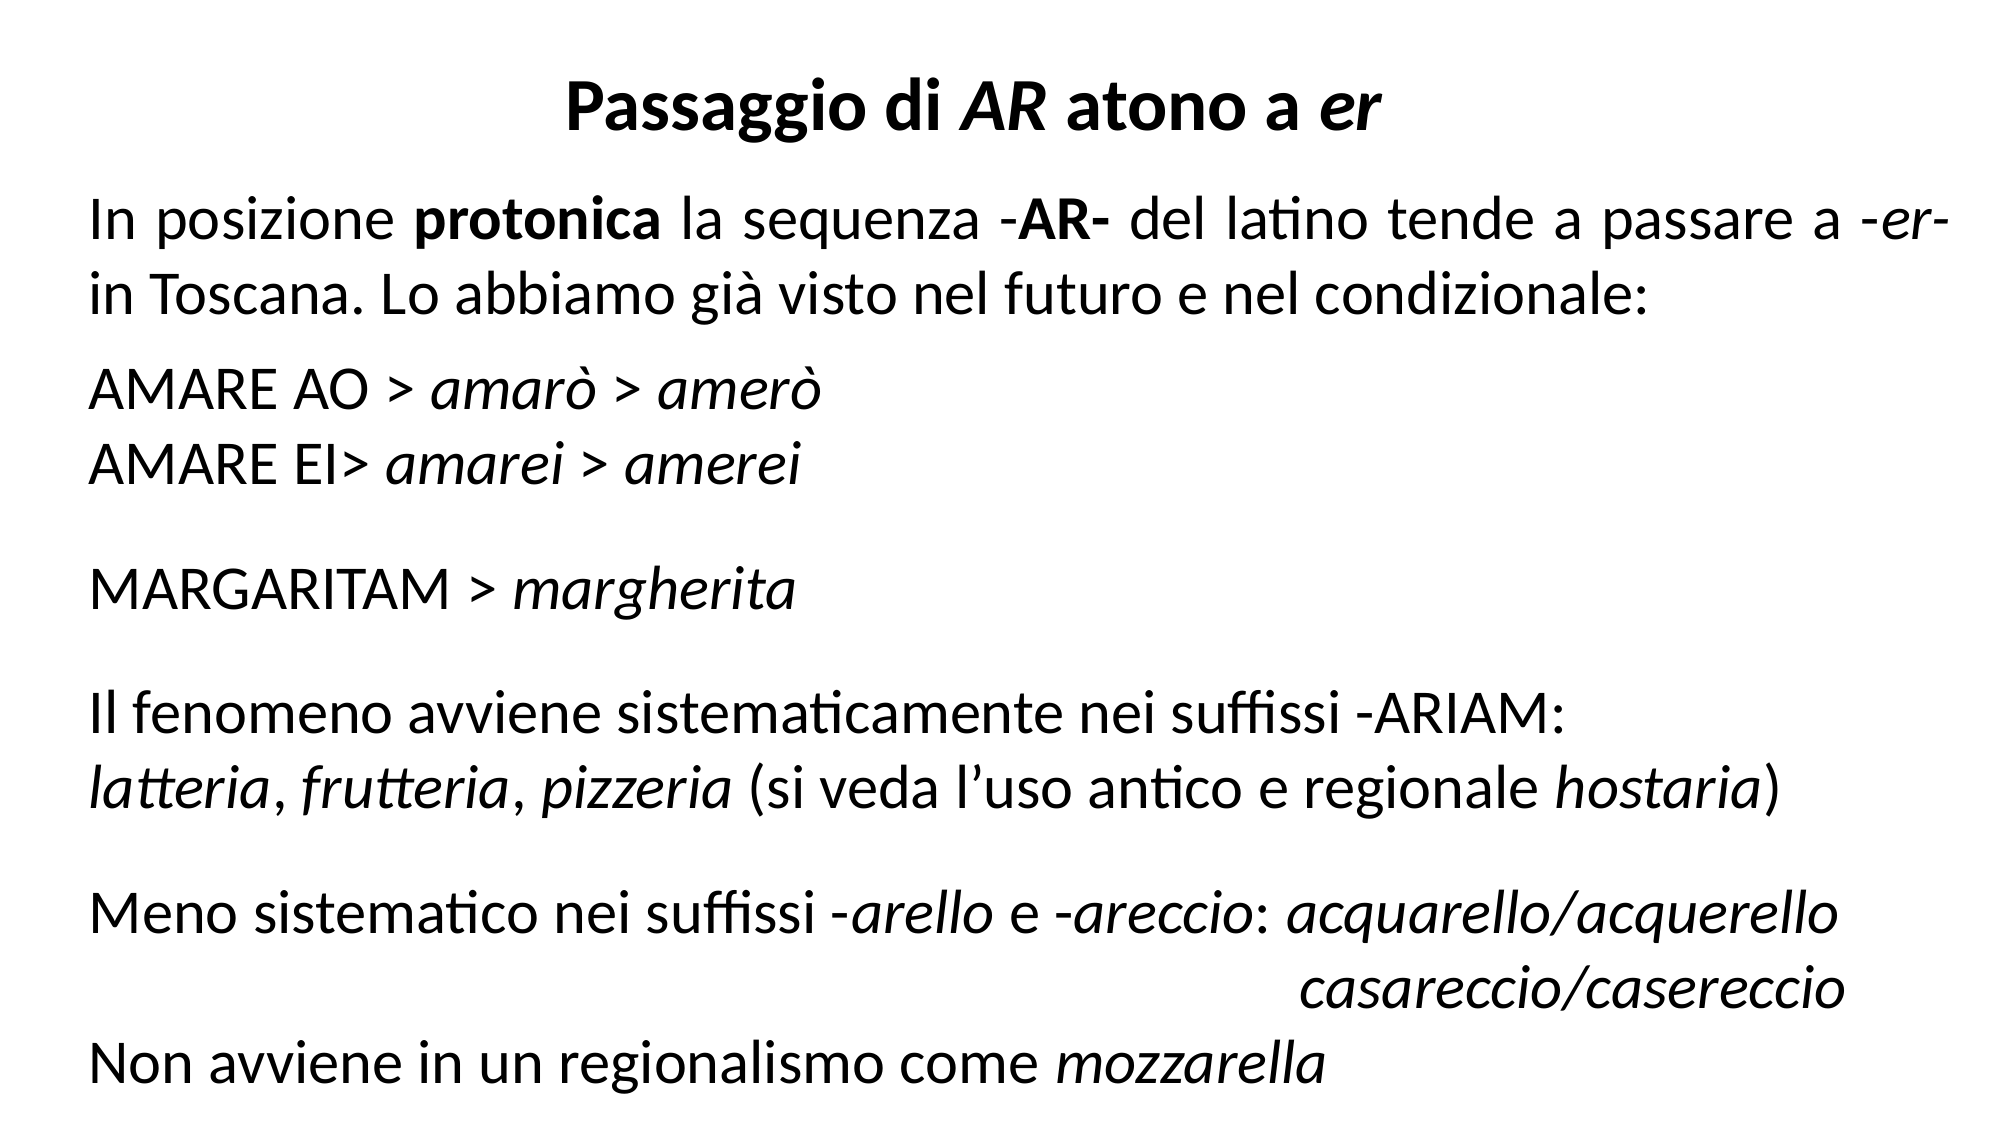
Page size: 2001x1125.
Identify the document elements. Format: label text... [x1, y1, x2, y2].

text_box In posizione protonica la sequenza -AR- del latino tende a passare a -er- in Toscana. Lo abbiamo già visto nel futuro e nel condizionale: AMARE AO > amarò > amerò AMARE EI> amarei > amerei MARGARITAM > margherita Il fenomeno avviene sistematicamente nei suffissi -ARIAM: latteria, frutteria, pizzeria (si veda l’uso antico e regionale hostaria) Meno sistematico nei suffissi -arello e -areccio: acquarello/acquerello casareccio/casereccio Non avviene in un regionalismo come mozzarella [73, 169, 1966, 1104]
text_box Passaggio di AR atono a er [235, 48, 1713, 154]
